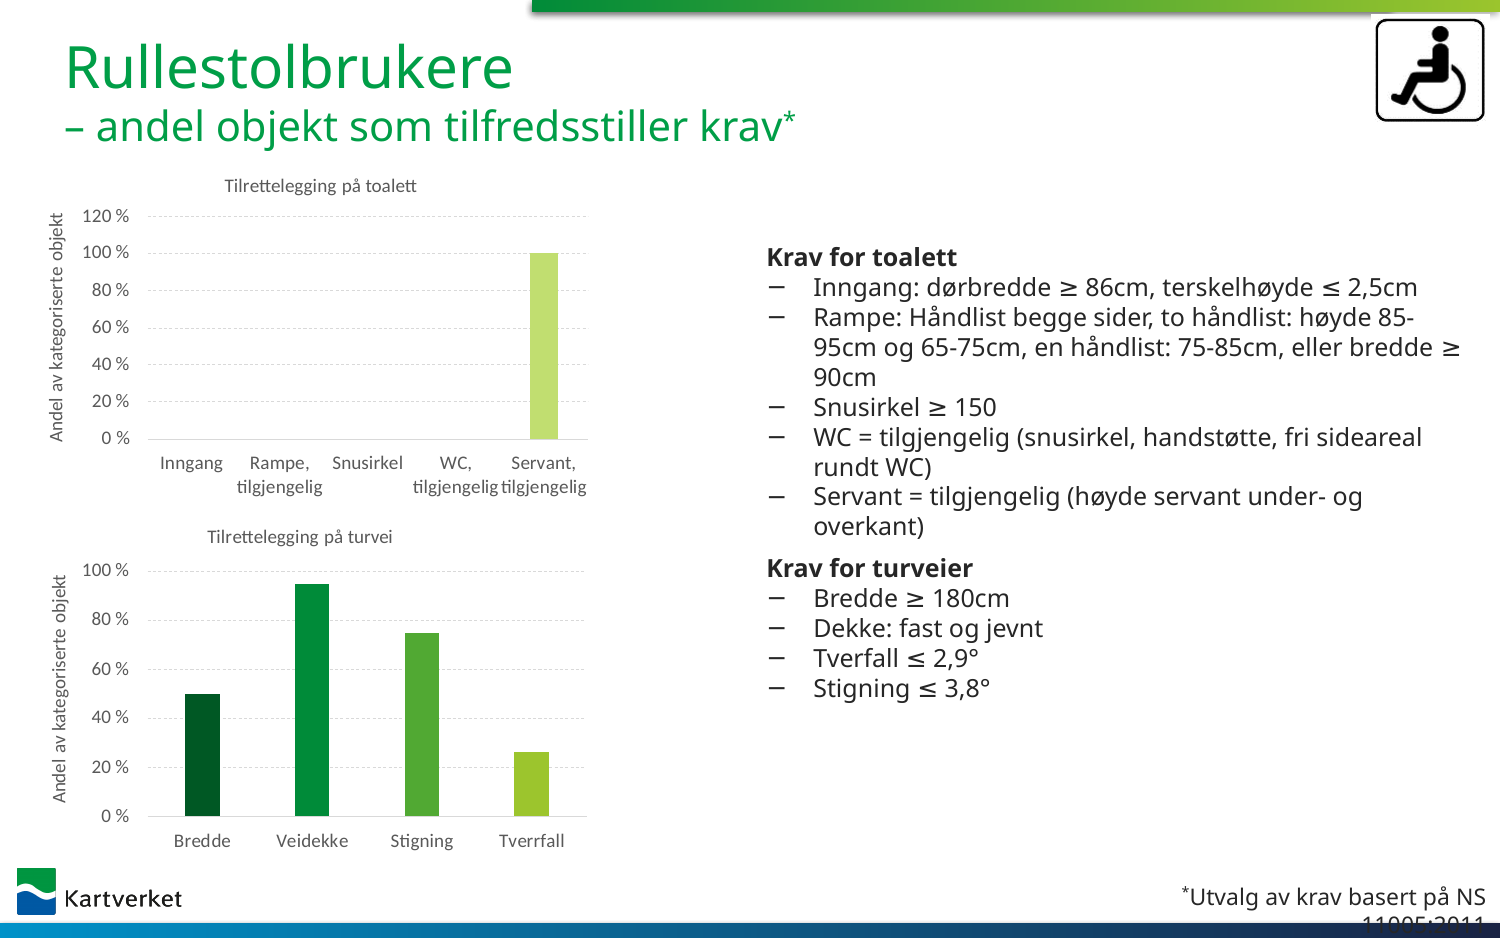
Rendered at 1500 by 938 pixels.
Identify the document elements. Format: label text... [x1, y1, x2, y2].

picture [1371, 13, 1491, 127]
text_box Krav for toalett Inngang: dørbredde ≥ 86cm, terskelhøyde ≤ 2,5cm Rampe: Håndlist begge sider, to håndlist: høyde 85-95cm og 65-75cm, en håndlist: 75-85cm, eller bredde ≥ 90cm Snusirkel ≥ 150 WC = tilgjengelig (snusirkel, handstøtte, fri sideareal rundt WC) Servant = tilgjengelig (høyde servant under- og overkant) [751, 234, 1483, 545]
text_box *Utvalg av krav basert på NS 11005:2011 [1068, 873, 1500, 938]
picture [41, 520, 598, 859]
picture [41, 166, 599, 505]
text_box Rullestolbrukere – andel objekt som tilfredsstiller krav* [49, 14, 1431, 158]
text_box Krav for turveier Bredde ≥ 180cm Dekke: fast og jevnt Tverfall ≤ 2,9° Stigning ≤ 3,8° [751, 545, 1483, 710]
